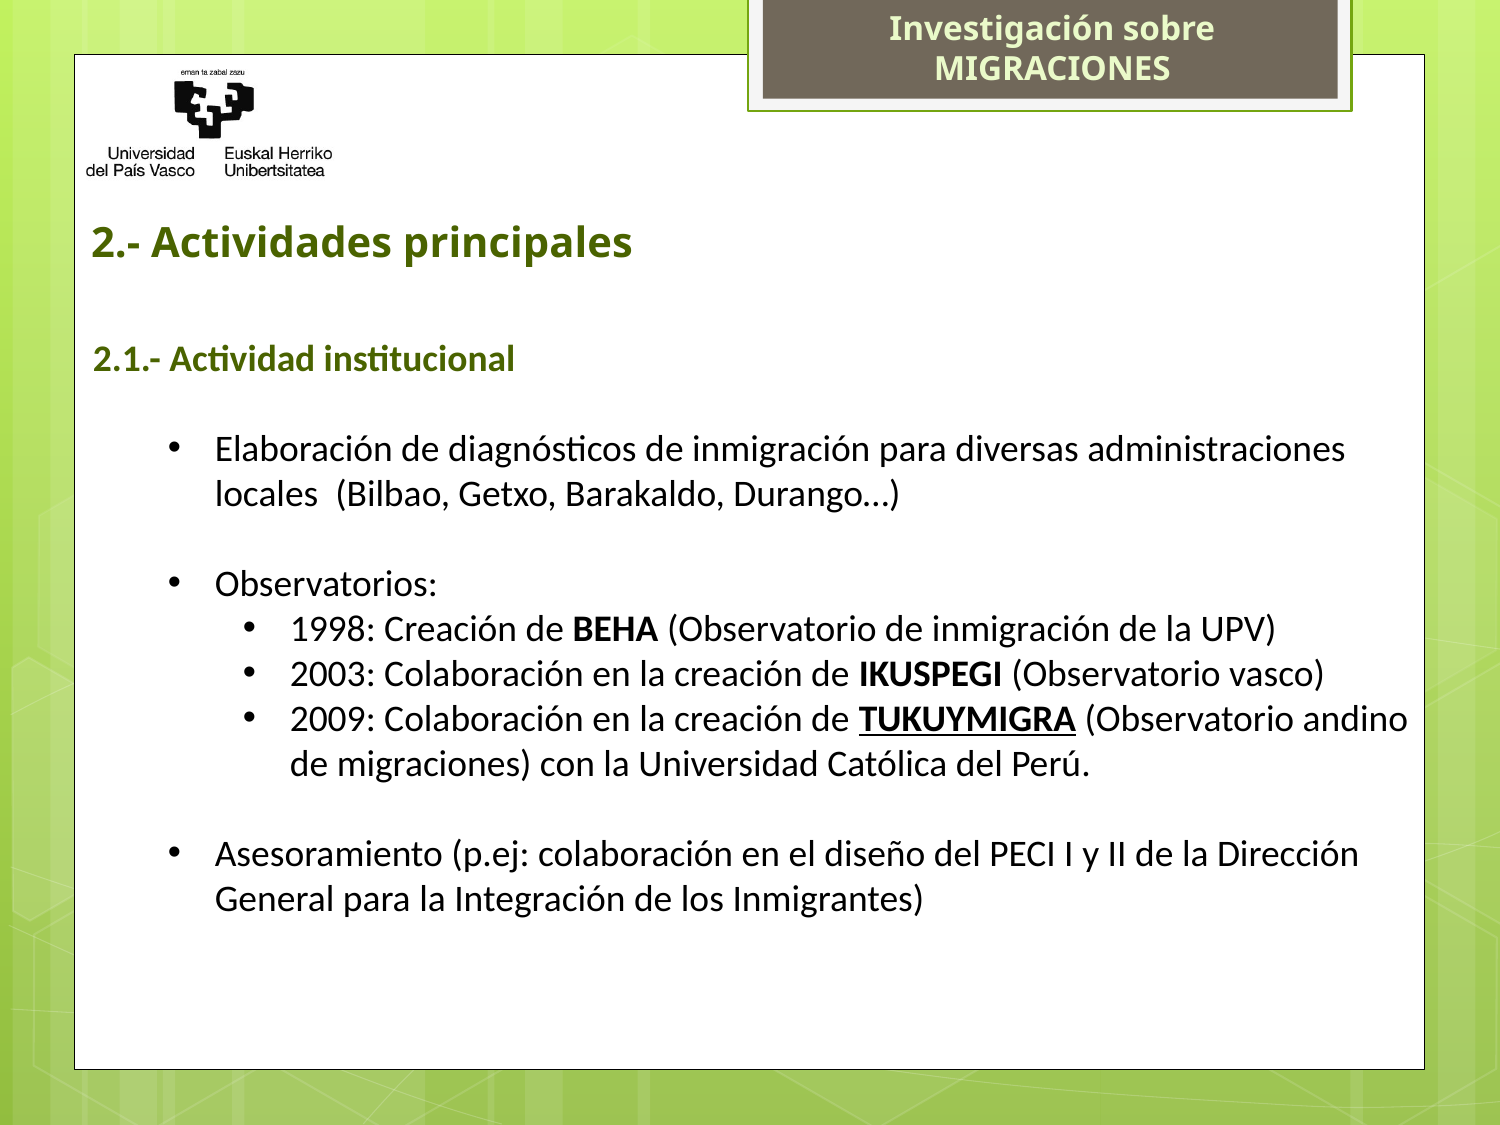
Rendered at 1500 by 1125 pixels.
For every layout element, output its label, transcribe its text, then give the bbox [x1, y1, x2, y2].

text_box 2.1.- Actividad institucional Elaboración de diagnósticos de inmigración para diversas administraciones locales (Bilbao, Getxo, Barakaldo, Durango…) Observatorios: 1998: Creación de BEHA (Observatorio de inmigración de la UPV) 2003: Colaboración en la creación de IKUSPEGI (Observatorio vasco) 2009: Colaboración en la creación de TUKUYMIGRA (Observatorio andino de migraciones) con la Universidad Católica del Perú. Asesoramiento (p.ej: colaboración en el diseño del PECI I y II de la Dirección General para la Integración de los Inmigrantes) [78, 326, 1437, 926]
picture [76, 59, 345, 185]
text_box Investigación sobre MIGRACIONES [786, 0, 1319, 95]
text_box 2.- Actividades principales [76, 208, 1057, 273]
